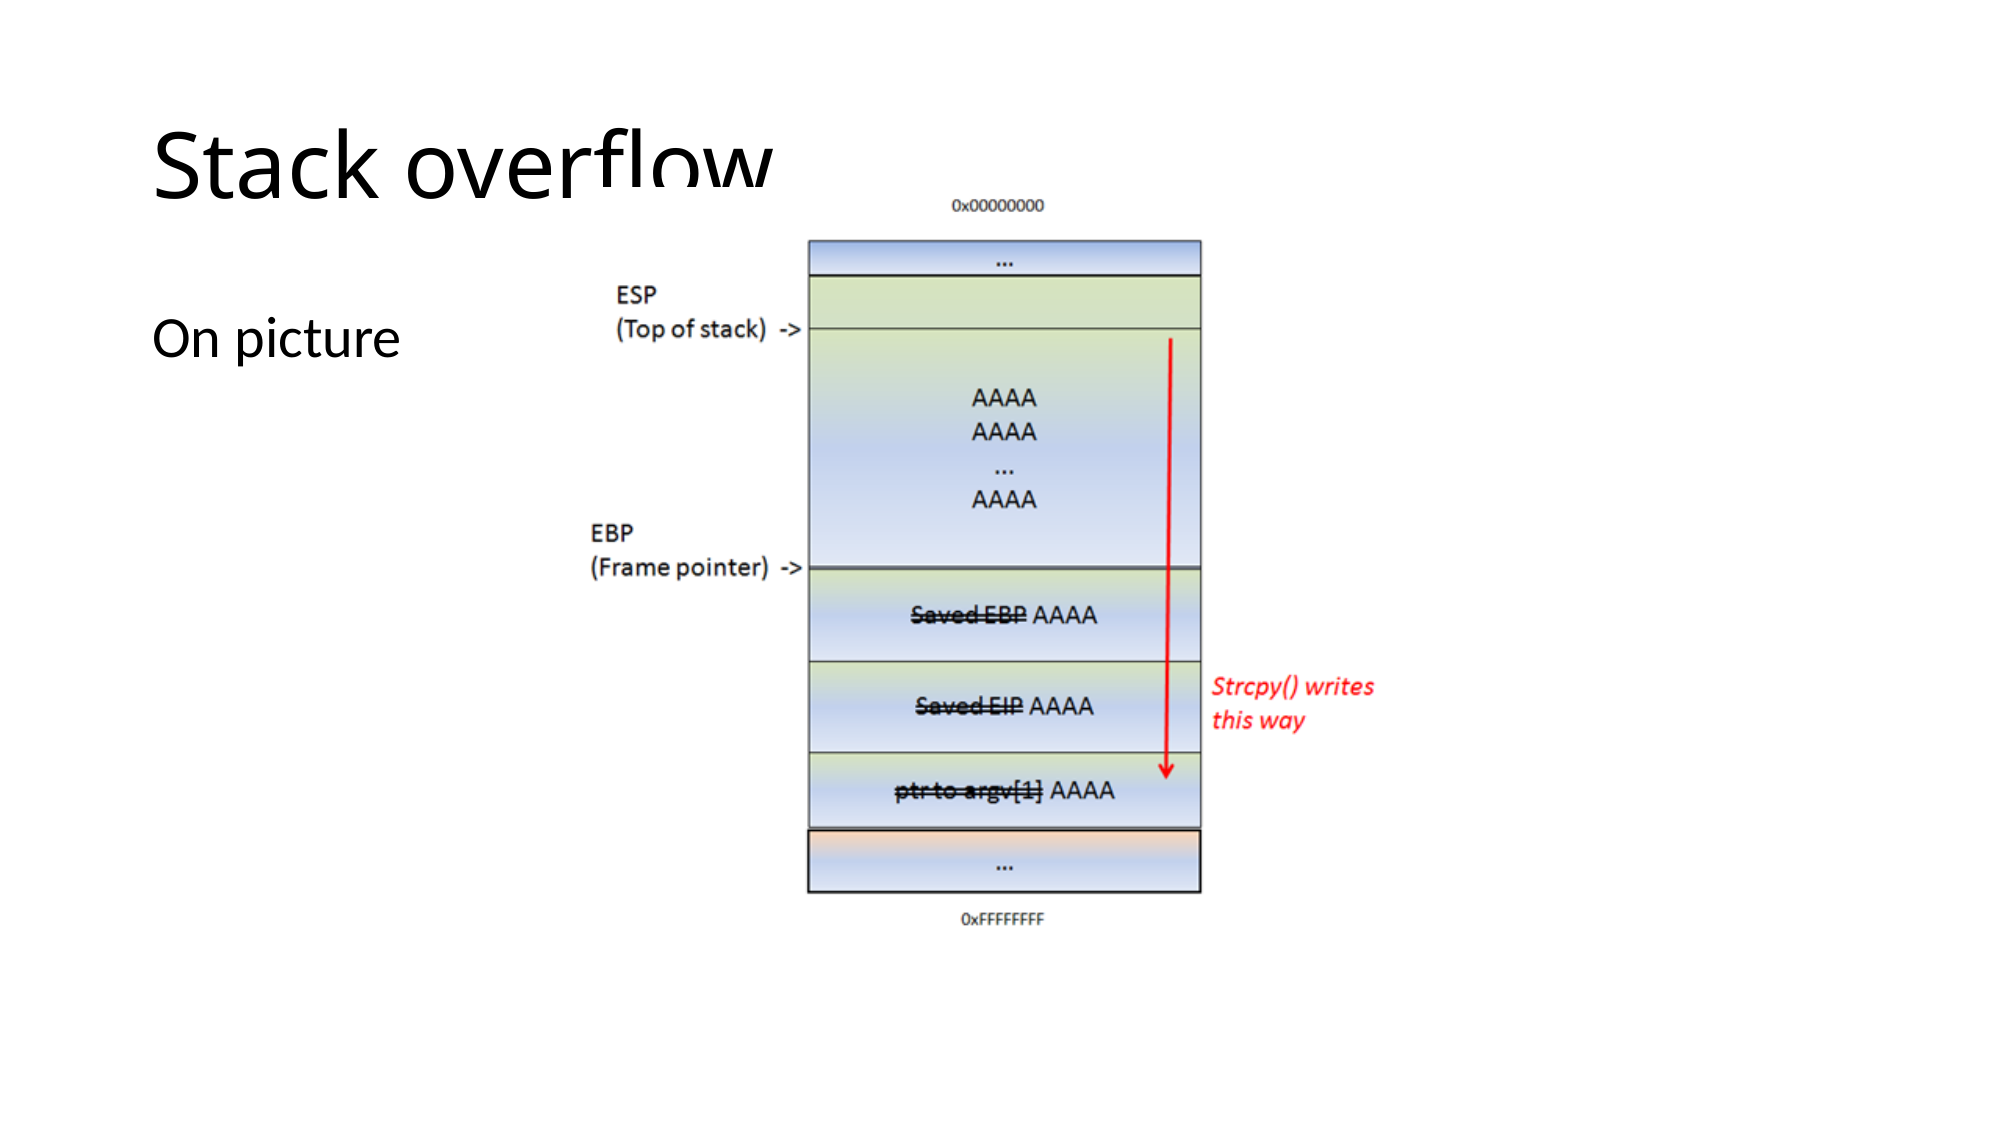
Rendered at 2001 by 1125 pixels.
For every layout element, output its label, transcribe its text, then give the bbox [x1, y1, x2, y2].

picture [573, 187, 1427, 938]
list On picture [137, 299, 1863, 1014]
title Stack overflow [137, 59, 1863, 278]
